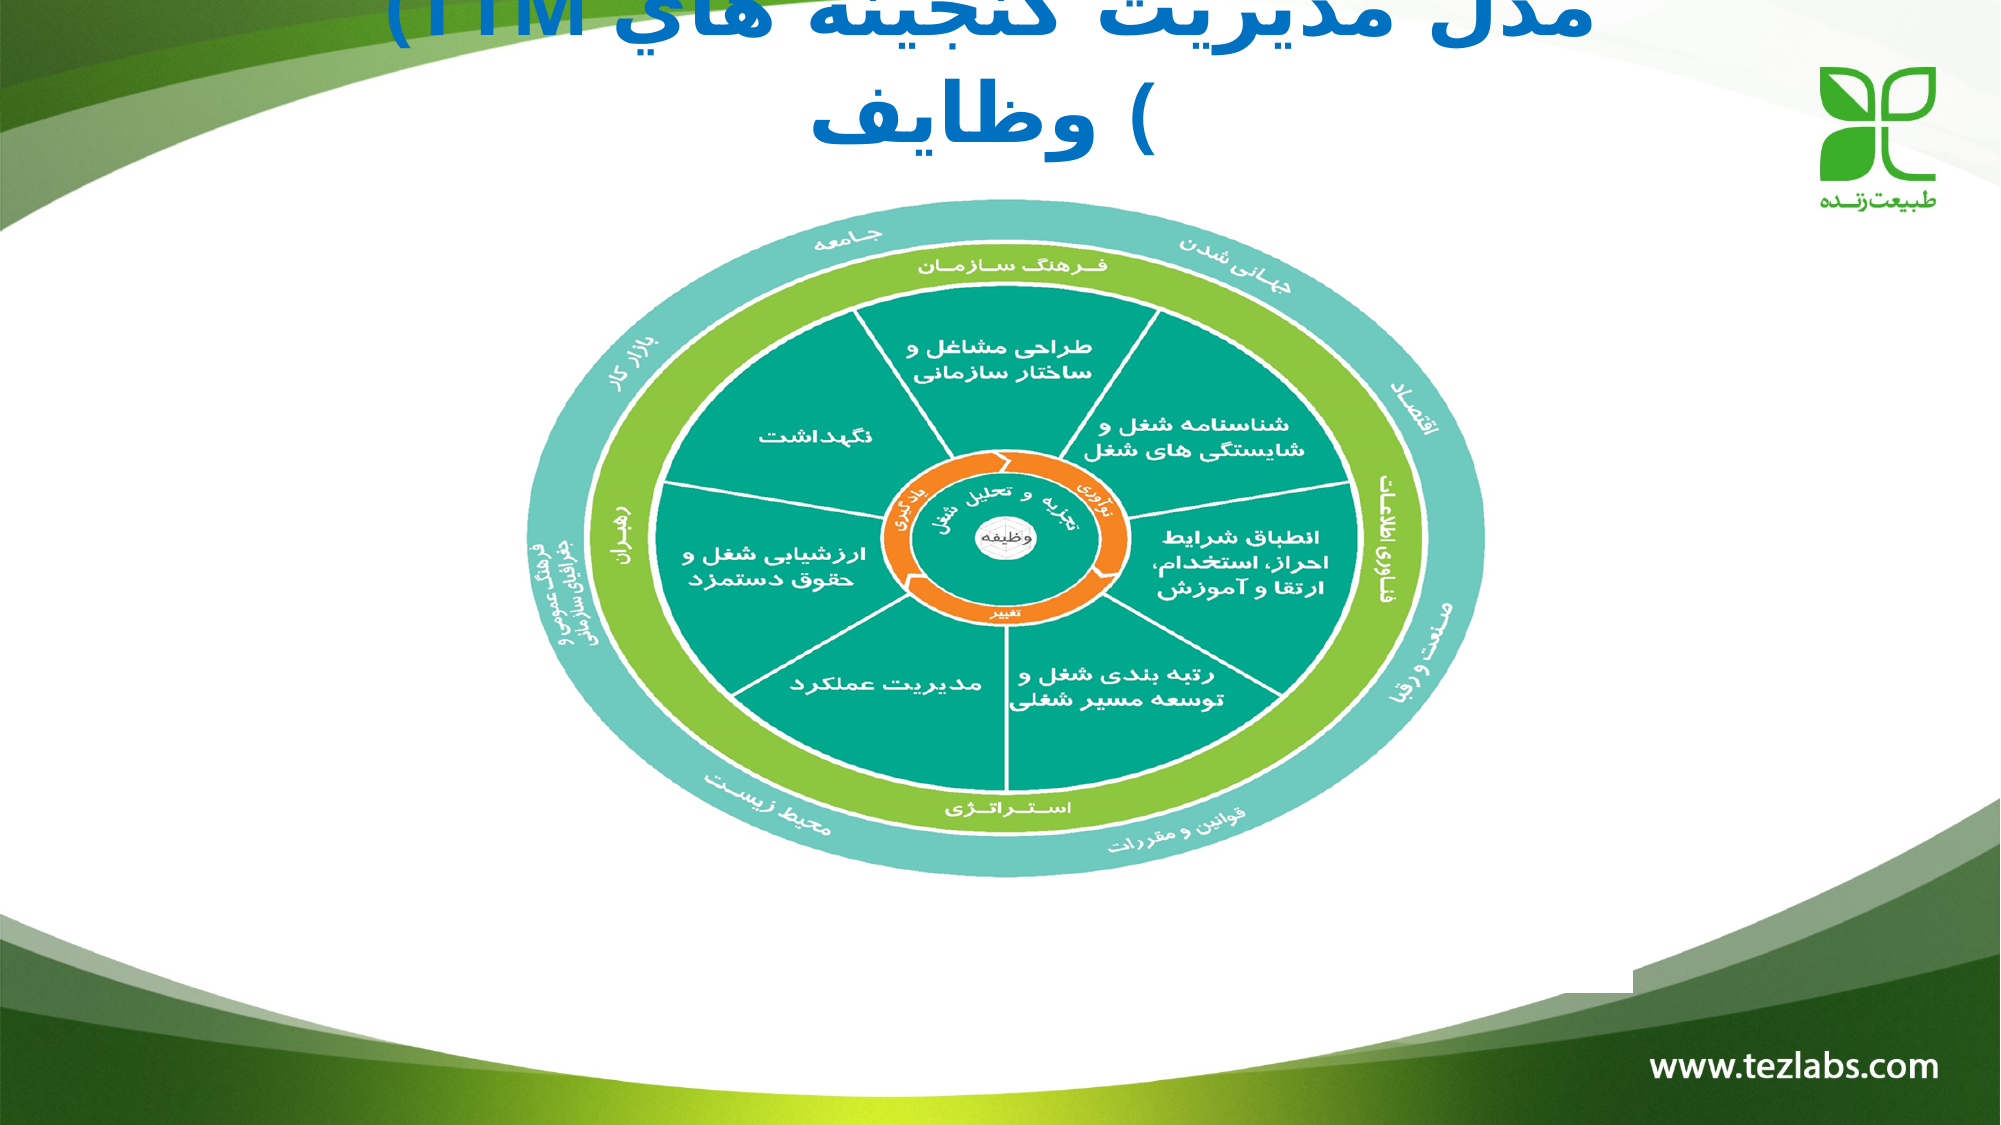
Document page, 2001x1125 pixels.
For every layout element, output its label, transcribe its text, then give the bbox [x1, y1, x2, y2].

text_box (TTM مدل مديريت گنجينه هاي وظايف ( [242, 17, 1743, 167]
picture [0, 0, 2000, 1125]
